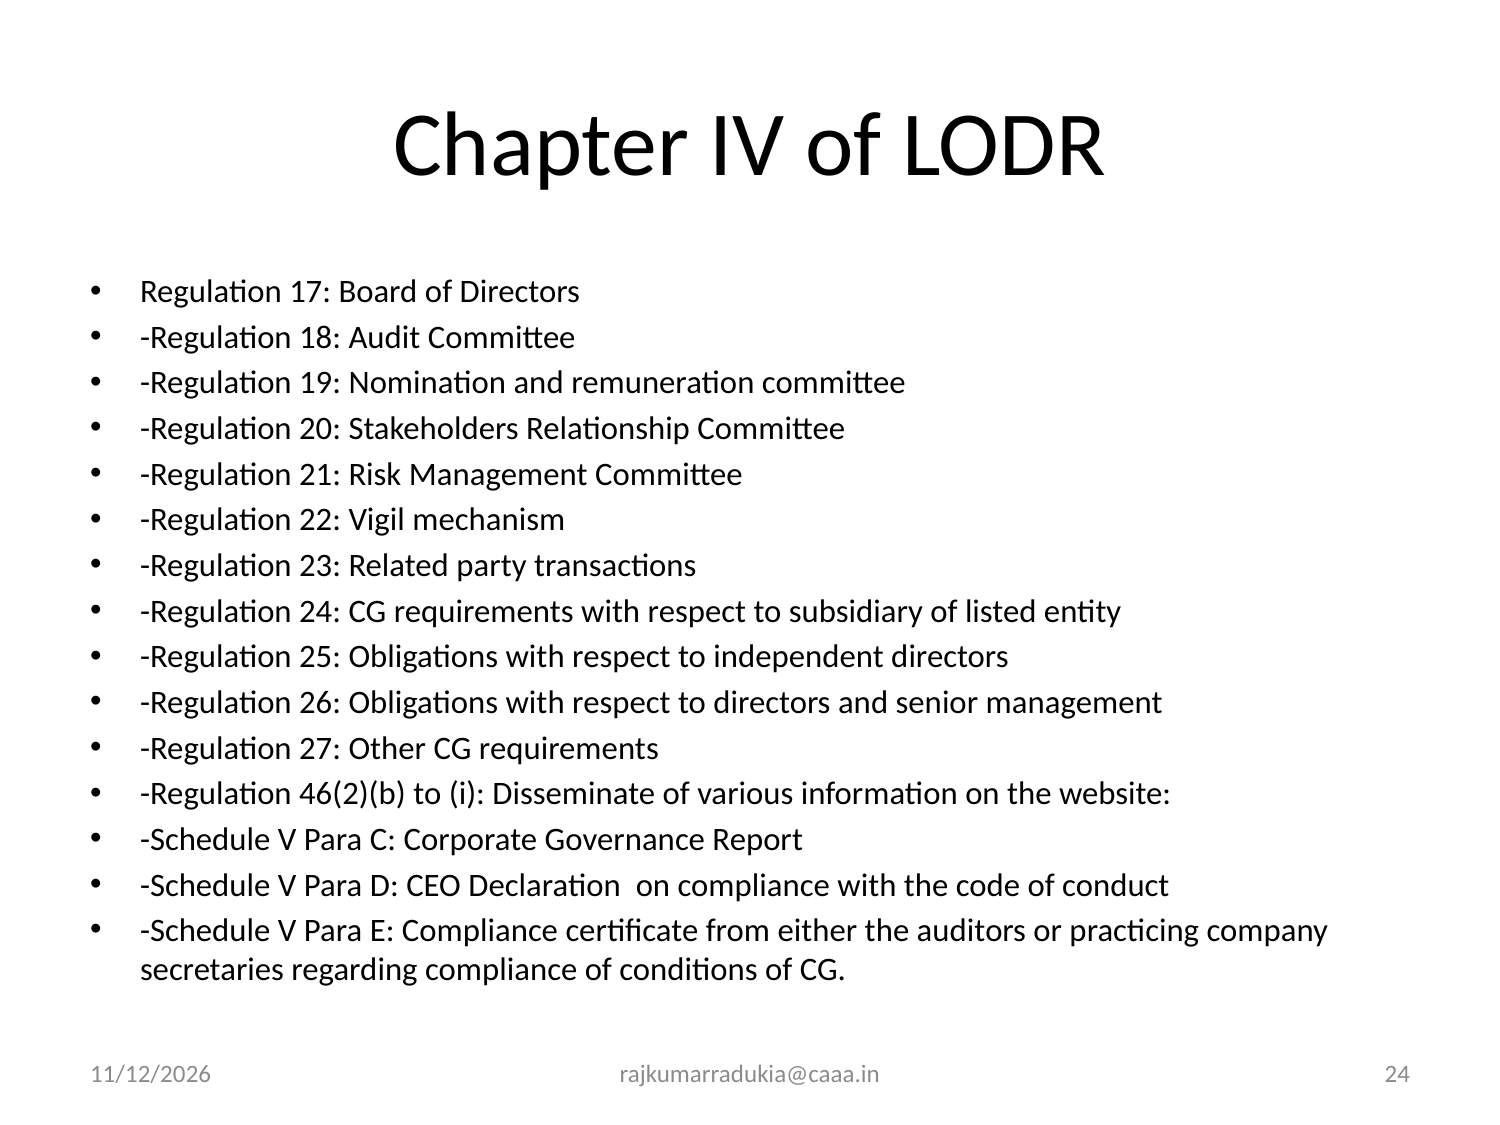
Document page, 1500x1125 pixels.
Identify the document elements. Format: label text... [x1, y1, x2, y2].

list Regulation 17: Board of Directors -Regulation 18: Audit Committee -Regulation 19: Nomination and remuneration committee -Regulation 20: Stakeholders Relationship Committee -Regulation 21: Risk Management Committee -Regulation 22: Vigil mechanism -Regulation 23: Related party transactions -Regulation 24: CG requirements with respect to subsidiary of listed entity -Regulation 25: Obligations with respect to independent directors -Regulation 26: Obligations with respect to directors and senior management -Regulation 27: Other CG requirements -Regulation 46(2)(b) to (i): Disseminate of various information on the website: -Schedule V Para C: Corporate Governance Report -Schedule V Para D: CEO Declaration on compliance with the code of conduct -Schedule V Para E: Compliance certificate from either the auditors or practicing company secretaries regarding compliance of conditions of CG. [75, 262, 1425, 1005]
slide_number 24 [1074, 1042, 1425, 1103]
title Chapter IV of LODR [75, 45, 1425, 233]
footer rajkumarradukia@caaa.in [512, 1042, 988, 1103]
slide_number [75, 1042, 425, 1103]
